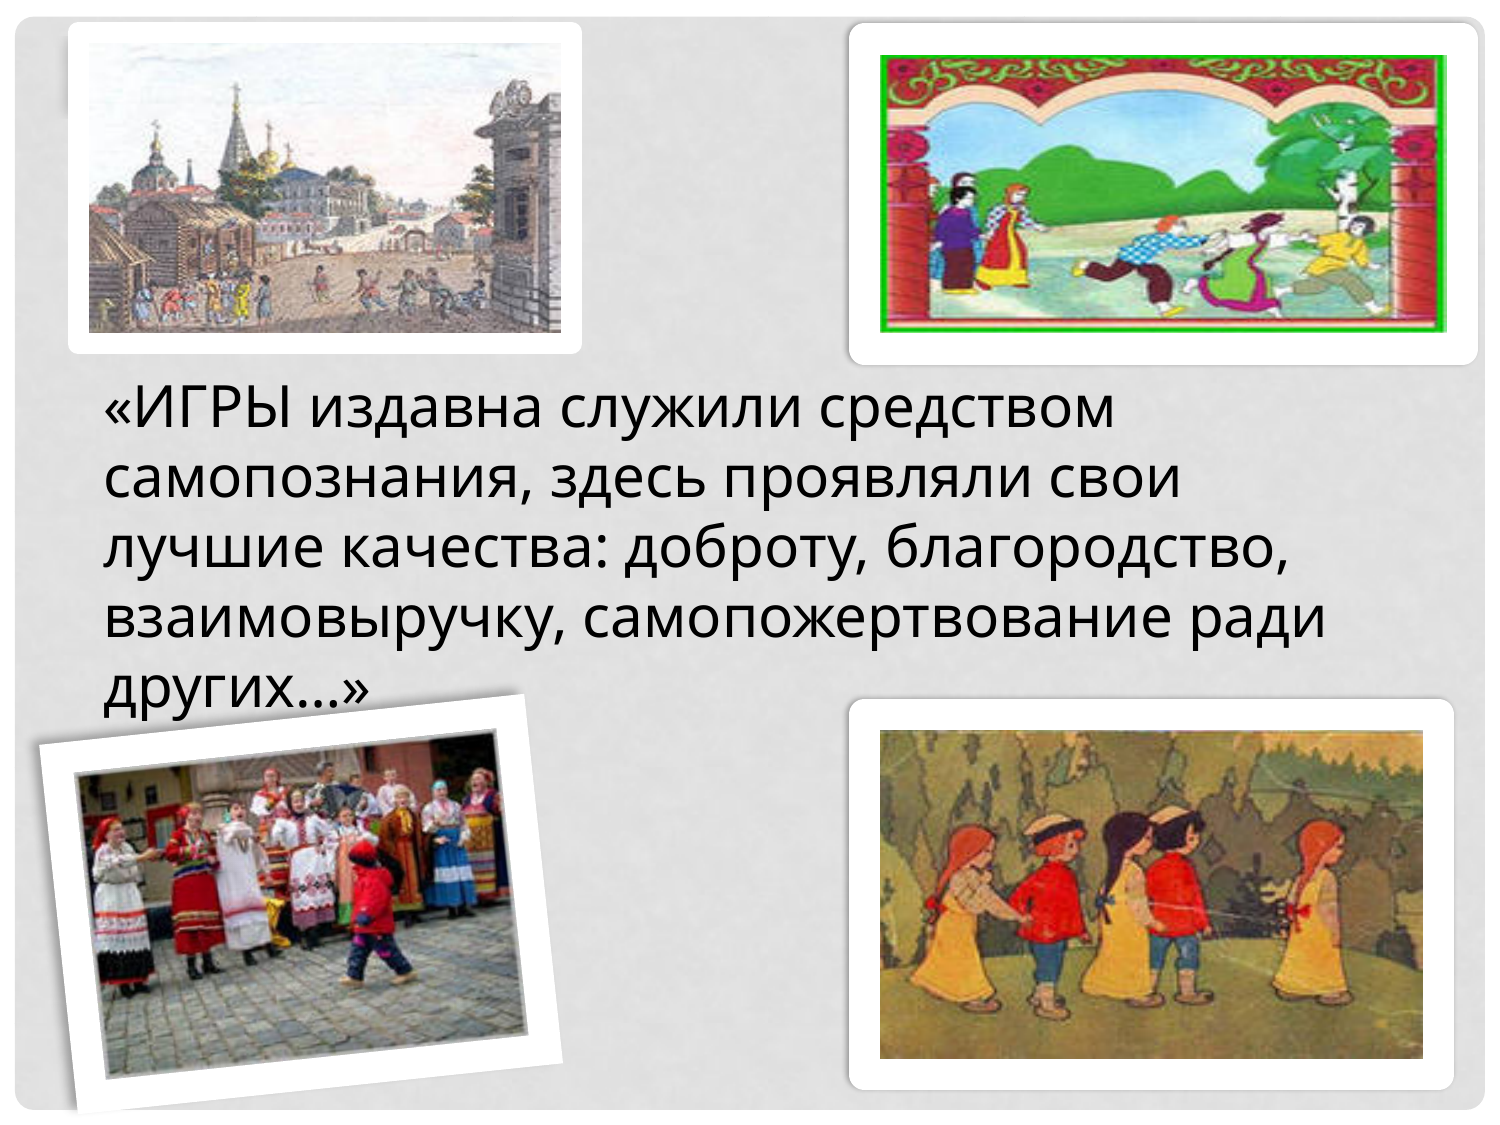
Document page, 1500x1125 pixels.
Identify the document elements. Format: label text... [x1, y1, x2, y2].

picture [75, 730, 528, 1079]
picture [879, 729, 1424, 1059]
picture [88, 42, 562, 334]
picture [879, 54, 1448, 334]
text_box «ИГРЫ издавна служили средством самопознания, здесь проявляли свои лучшие качества: доброту, благородство, взаимовыручку, самопожертвование ради других…» [88, 361, 1470, 727]
